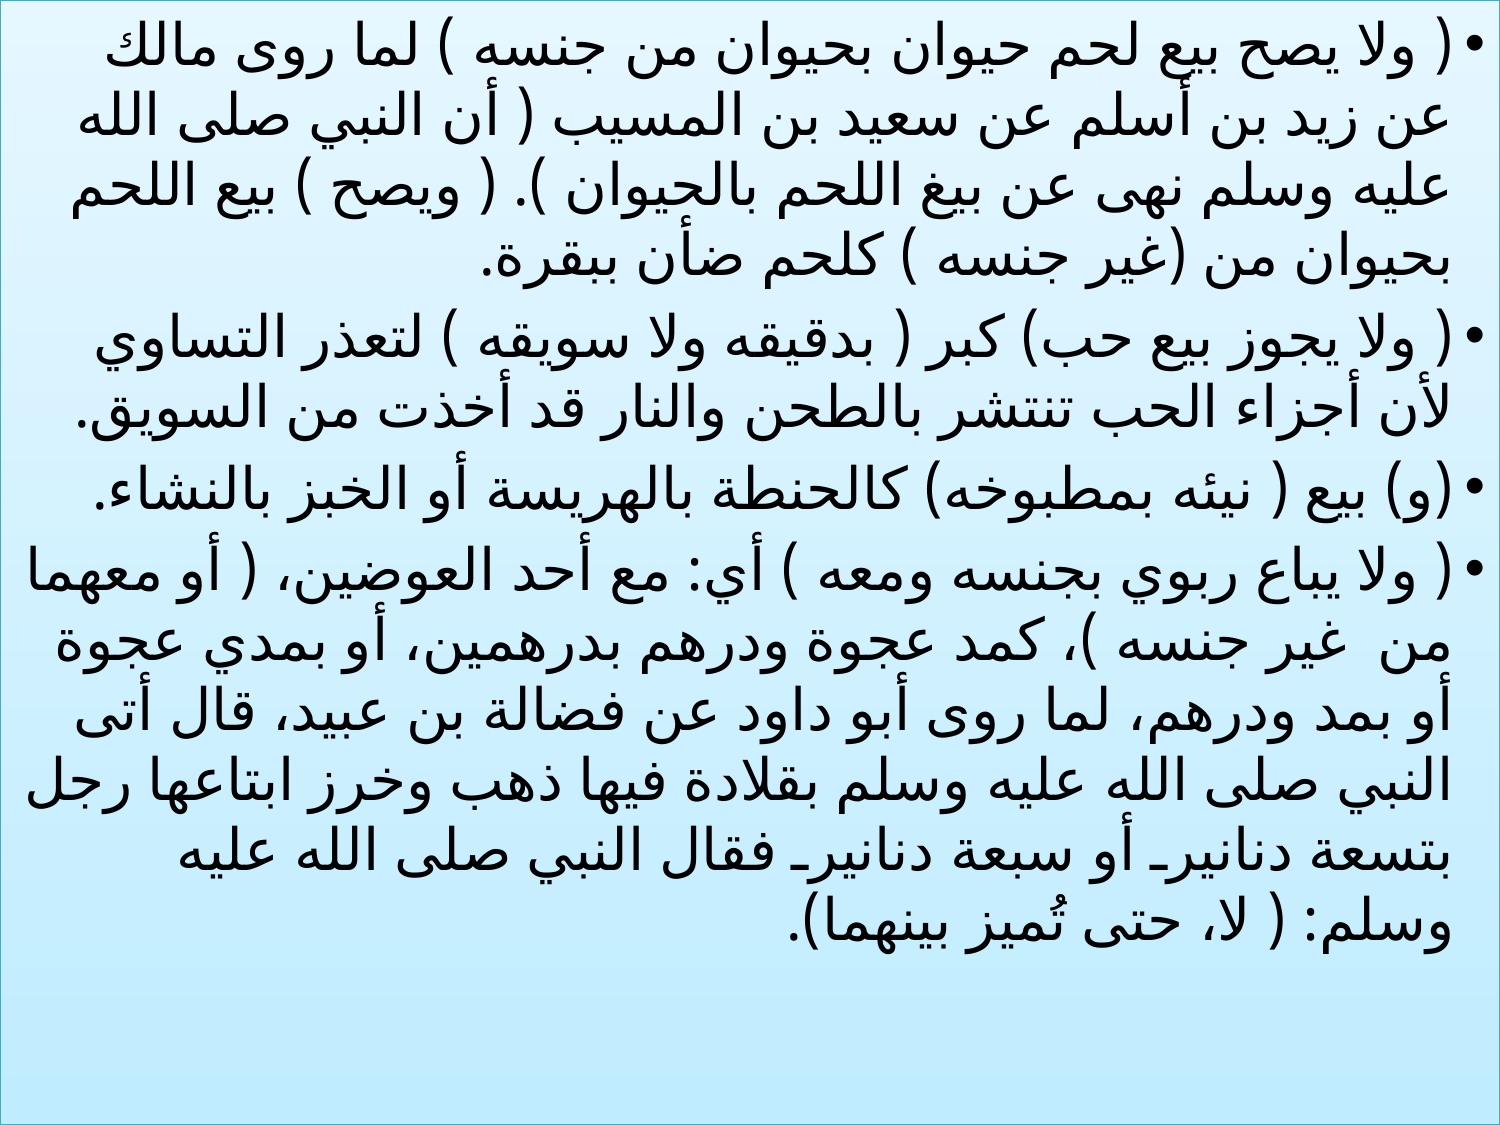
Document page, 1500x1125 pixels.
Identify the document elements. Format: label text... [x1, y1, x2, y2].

list ( ولا يصح بيع لحم حيوان بحيوان من جنسه ) لما روى مالك عن زيد بن أسلم عن سعيد بن المسيب ( أن النبي صلى الله عليه وسلم نهى عن بيغ اللحم بالحيوان ). ( ويصح ) بيع اللحم بحيوان من (غير جنسه ) كلحم ضأن ببقرة. ( ولا يجوز بيع حب) كبر ( بدقيقه ولا سويقه ) لتعذر التساوي لأن أجزاء الحب تنتشر بالطحن والنار قد أخذت من السويق. (و) بيع ( نيئه بمطبوخه) كالحنطة بالهريسة أو الخبز بالنشاء. ( ولا يباع ربوي بجنسه ومعه ) أي: مع أحد العوضين، ( أو معهما من غير جنسه )، كمد عجوة ودرهم بدرهمين، أو بمدي عجوة أو بمد ودرهم، لما روى أبو داود عن فضالة بن عبيد، قال أتى النبي صلى الله عليه وسلم بقلادة فيها ذهب وخرز ابتاعها رجل بتسعة دنانيرـ أو سبعة دنانيرـ فقال النبي صلى الله عليه وسلم: ( لا، حتى تُميز بينهما). [0, 0, 1500, 1125]
